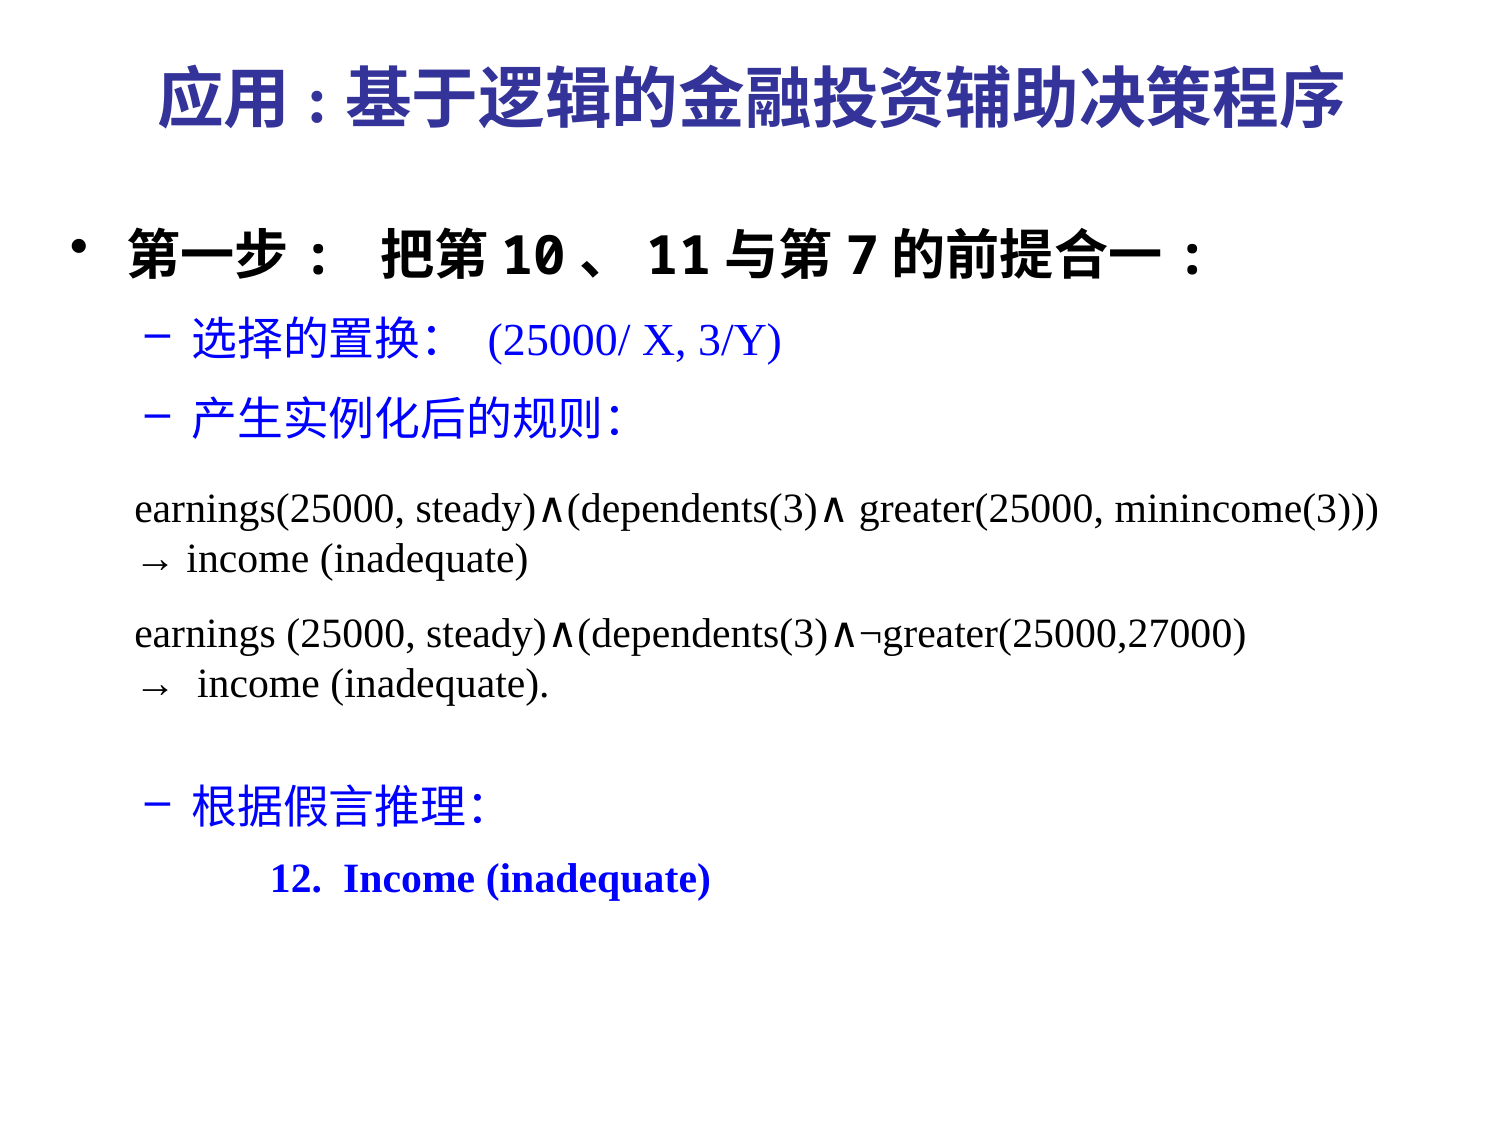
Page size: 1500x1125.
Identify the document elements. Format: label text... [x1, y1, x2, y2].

list 第一步: 把第10、11与第7的前提合一: 选择的置换： (25000/ X, 3/Y) 产生实例化后的规则： 根据假言推理： [69, 219, 1345, 622]
title 应用:基于逻辑的金融投资辅助决策程序 [76, 31, 1427, 161]
text_box 12. Income (inadequate) [255, 843, 737, 909]
text_box earnings(25000, steady)∧(dependents(3)∧ greater(25000, minincome(3))) → income (inadequate) earnings (25000, steady)∧(dependents(3)∧¬greater(25000,27000) → income (inadequate). [119, 473, 1500, 714]
